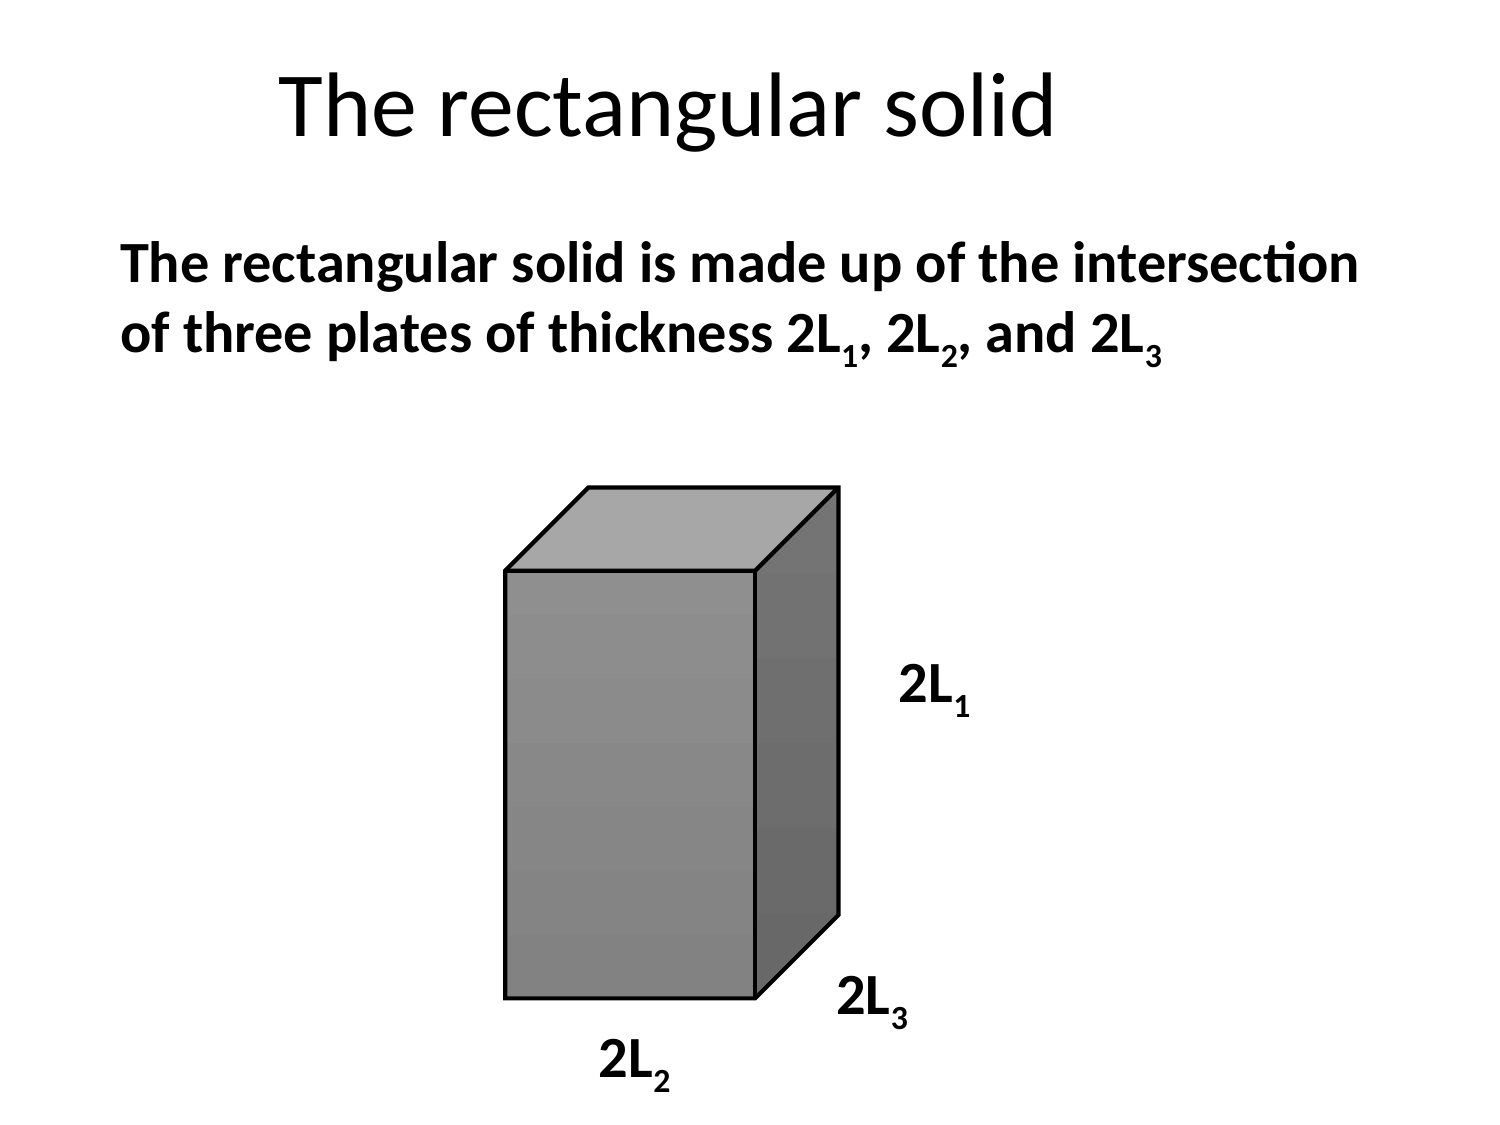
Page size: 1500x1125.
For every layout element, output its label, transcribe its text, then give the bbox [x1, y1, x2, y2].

text_box The rectangular solid is made up of the intersection of three plates of thickness 2L1, 2L2, and 2L3 [105, 224, 1395, 375]
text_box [504, 487, 995, 1097]
text_box The rectangular solid [50, 37, 1288, 150]
